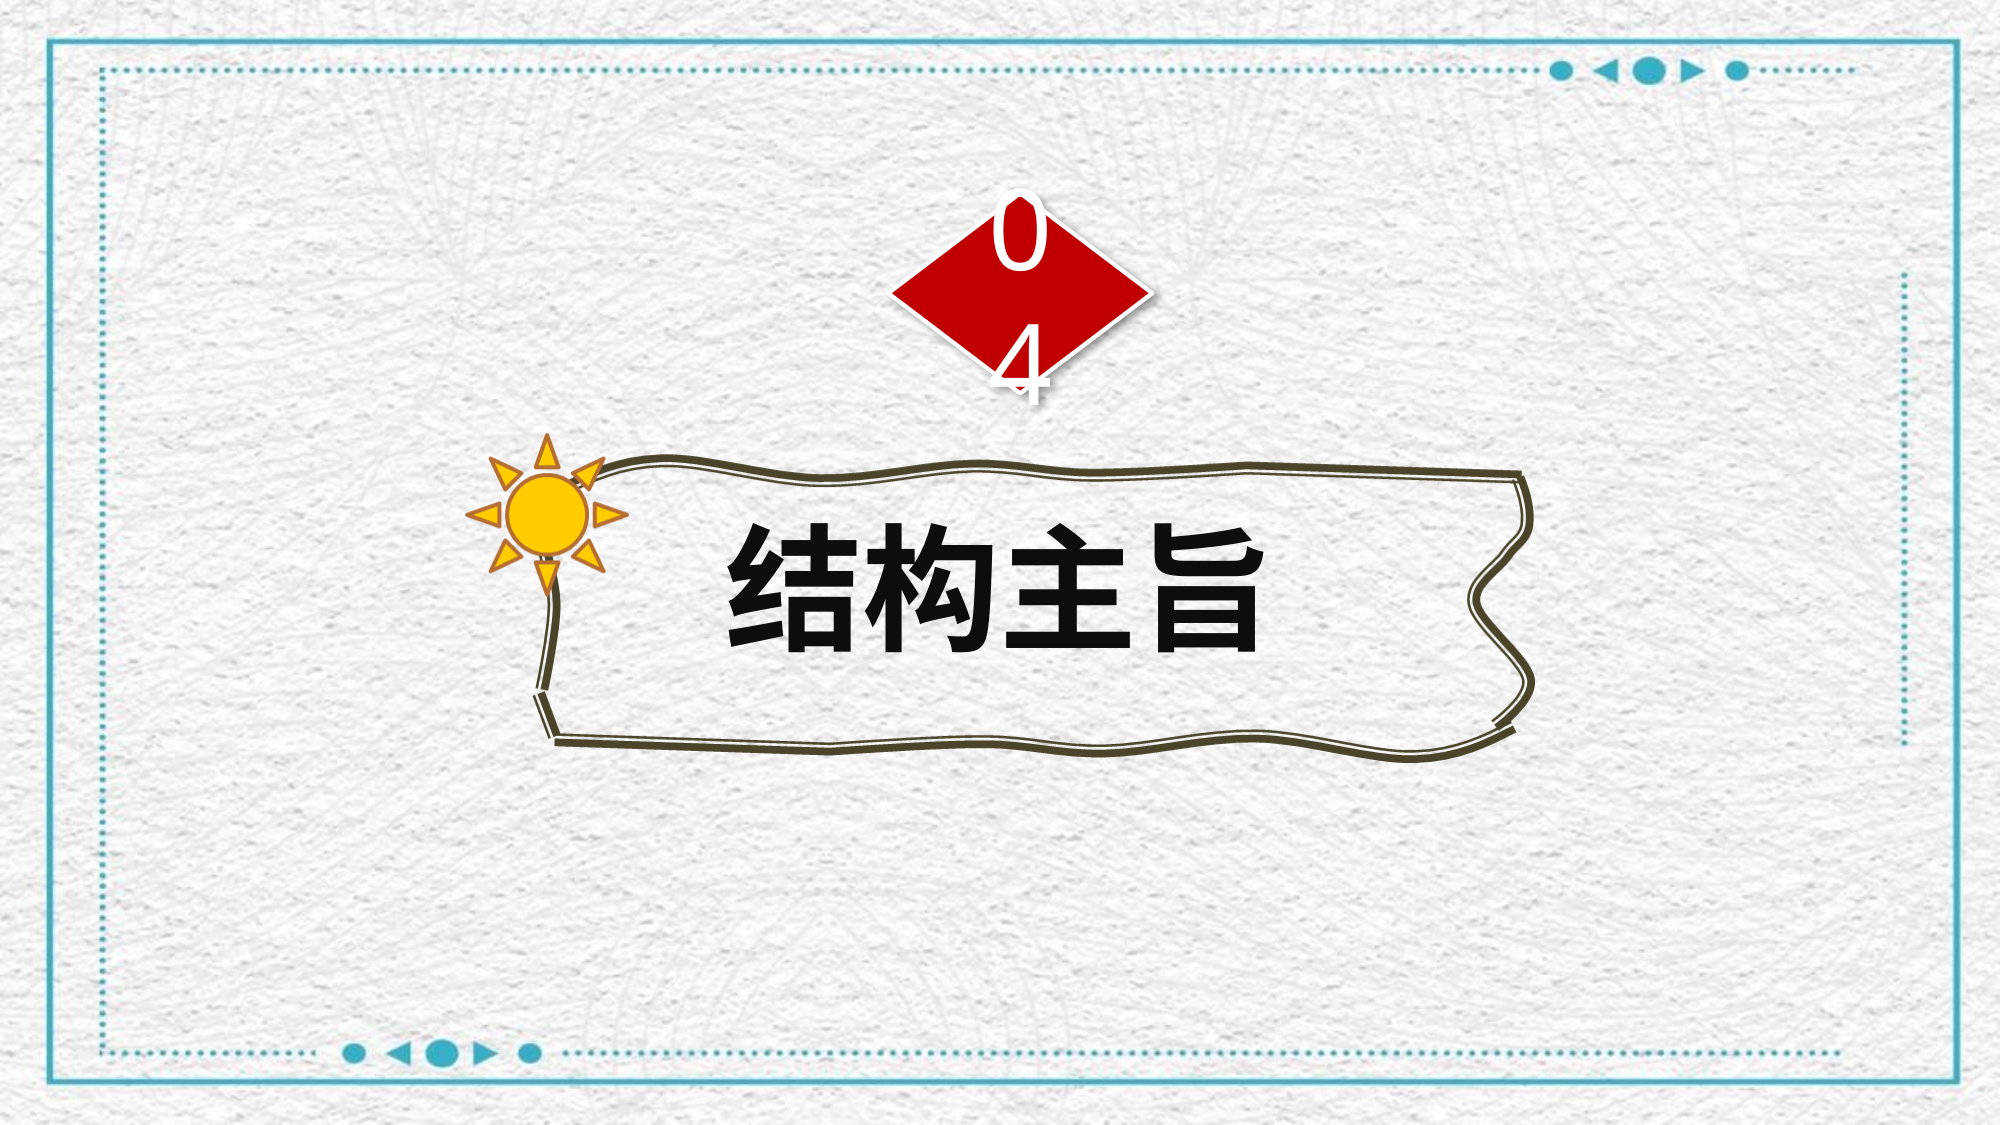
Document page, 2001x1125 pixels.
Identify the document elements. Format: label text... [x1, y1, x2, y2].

picture [0, 0, 2000, 1125]
text_box 04 [886, 191, 1155, 396]
